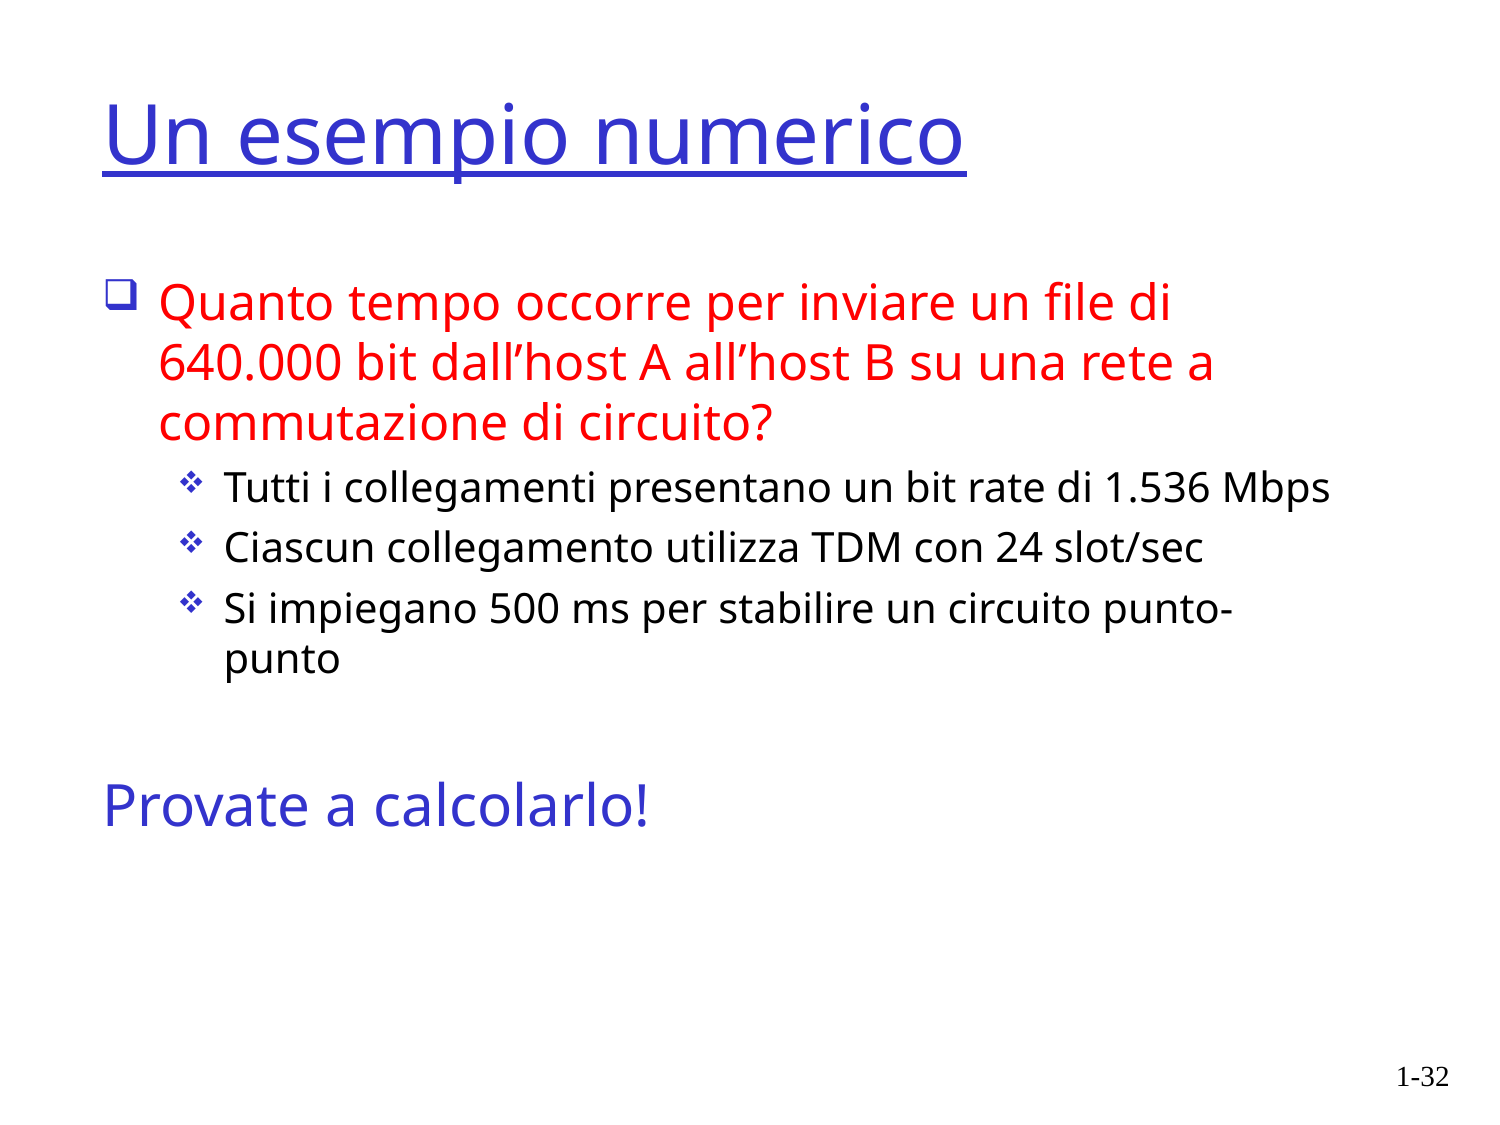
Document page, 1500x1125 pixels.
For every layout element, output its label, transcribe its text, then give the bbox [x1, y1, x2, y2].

list Quanto tempo occorre per inviare un file di 640.000 bit dall’host A all’host B su una rete a commutazione di circuito? Tutti i collegamenti presentano un bit rate di 1.536 Mbps Ciascun collegamento utilizza TDM con 24 slot/sec Si impiegano 500 ms per stabilire un circuito punto-punto Provate a calcolarlo! [87, 262, 1363, 1026]
title Un esempio numerico [87, 37, 1363, 226]
slide_number 1-32 [1362, 1049, 1465, 1125]
